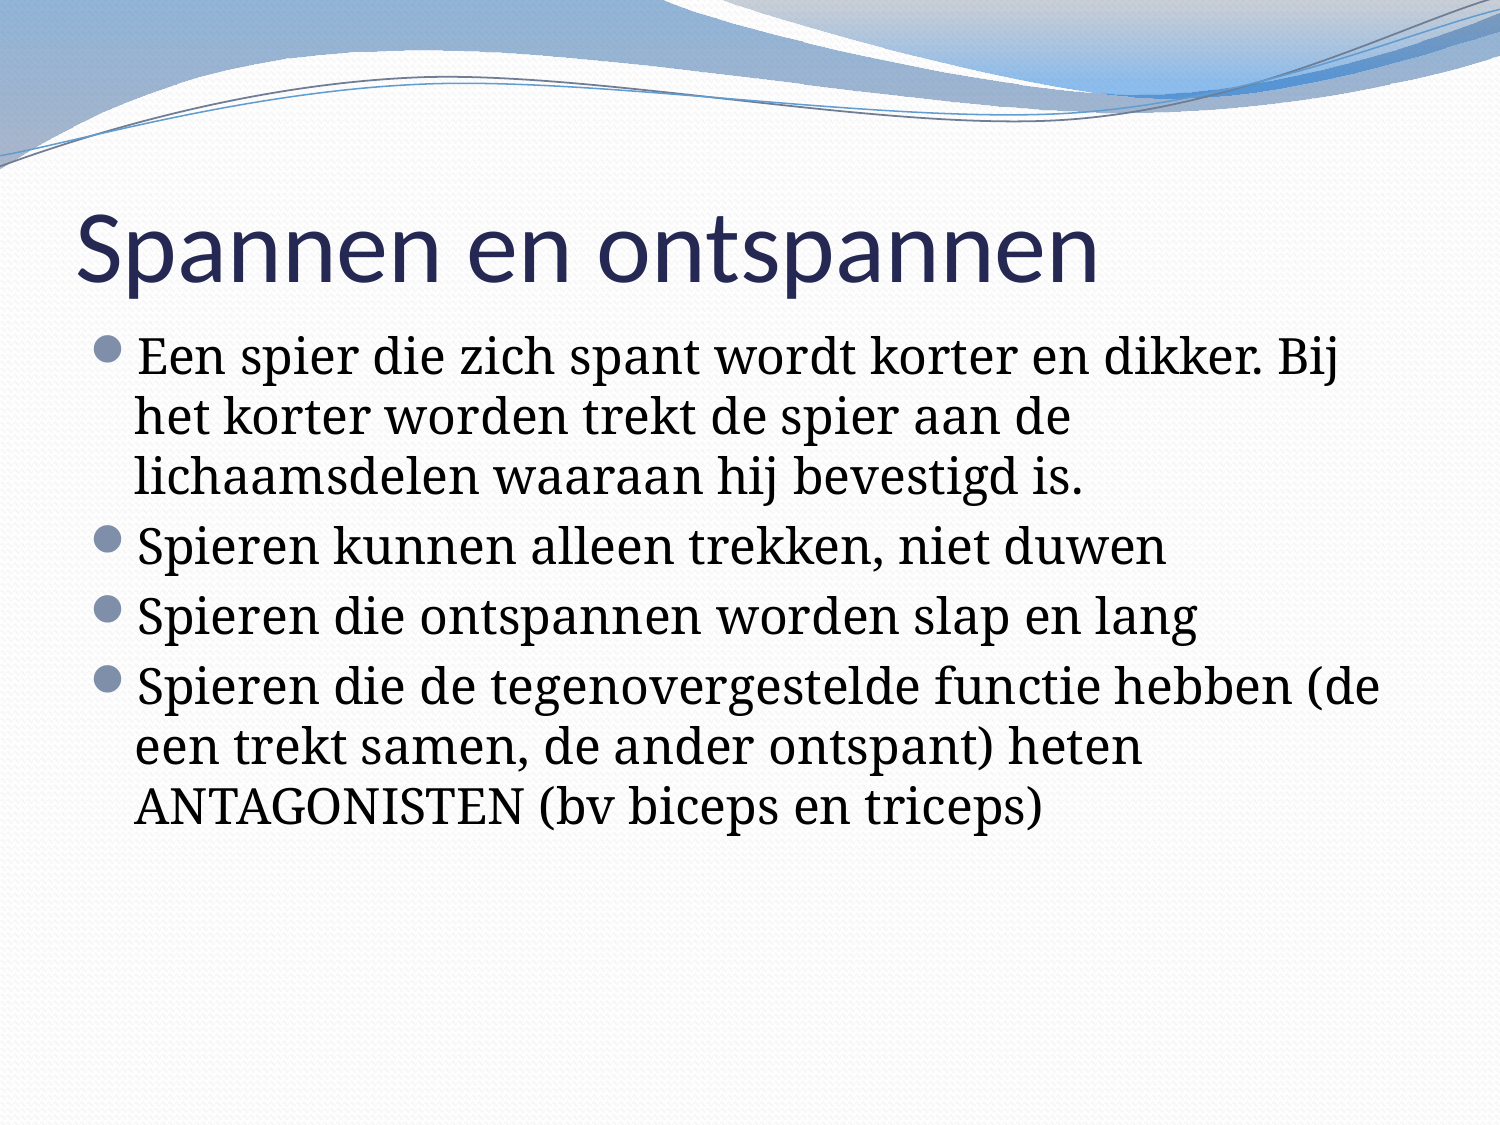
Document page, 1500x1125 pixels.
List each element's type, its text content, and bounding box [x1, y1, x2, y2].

list Een spier die zich spant wordt korter en dikker. Bij het korter worden trekt de spier aan de lichaamsdelen waaraan hij bevestigd is. Spieren kunnen alleen trekken, niet duwen Spieren die ontspannen worden slap en lang Spieren die de tegenovergestelde functie hebben (de een trekt samen, de ander ontspant) heten ANTAGONISTEN (bv biceps en triceps) [75, 317, 1425, 1038]
title Spannen en ontspannen [75, 115, 1425, 303]
